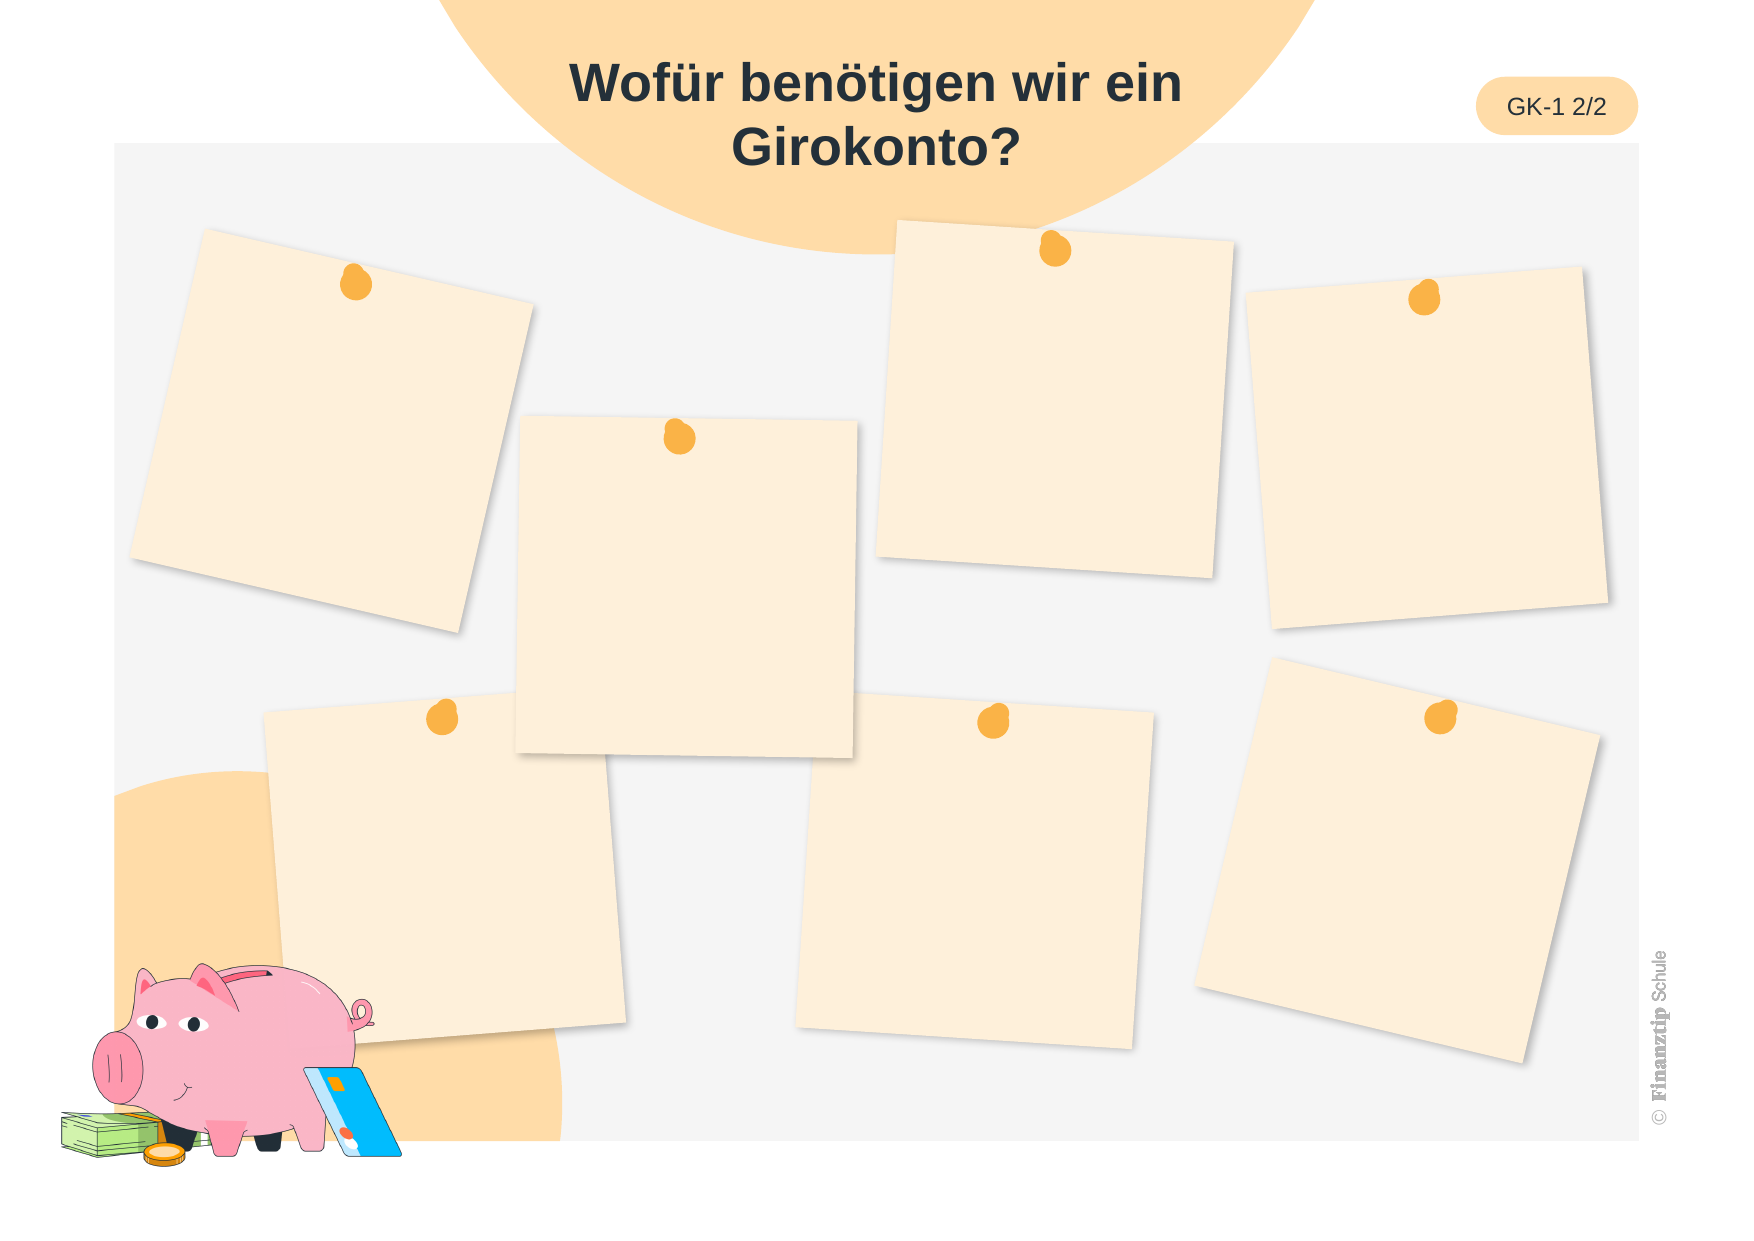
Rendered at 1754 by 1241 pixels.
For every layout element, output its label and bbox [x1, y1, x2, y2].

text_box [425, 699, 459, 736]
text_box [977, 703, 1010, 739]
text_box [514, 414, 859, 760]
text_box [1244, 265, 1610, 631]
text_box [663, 419, 696, 455]
text_box [1407, 280, 1441, 316]
text_box [1424, 699, 1458, 735]
text_box [262, 691, 628, 1042]
text_box [339, 265, 373, 301]
picture [1648, 951, 1670, 1101]
picture [61, 963, 402, 1167]
text_box [1192, 655, 1602, 1065]
picture [328, 1078, 344, 1091]
text_box [874, 218, 1236, 580]
text_box [128, 227, 535, 635]
text_box [1038, 231, 1072, 267]
text_box [794, 692, 1156, 1051]
